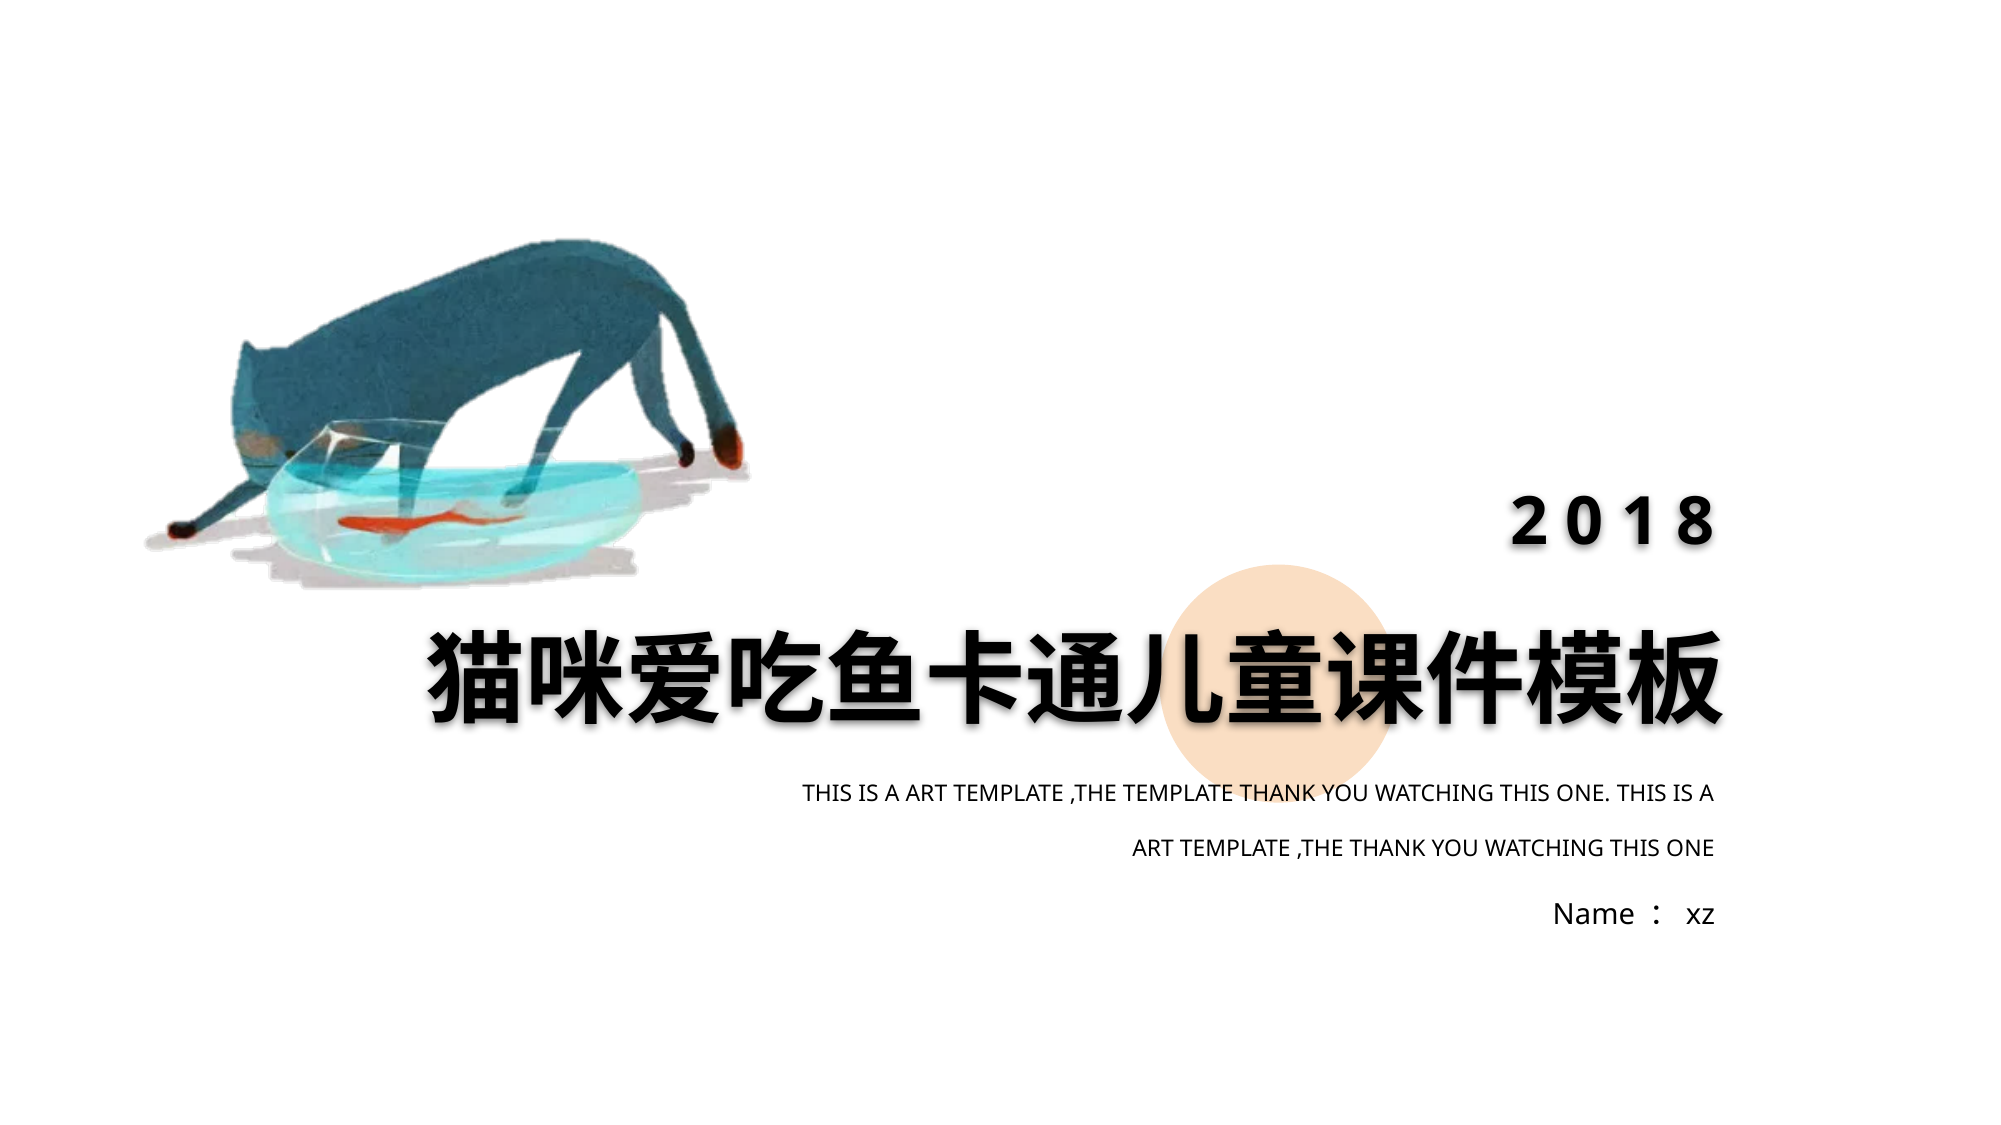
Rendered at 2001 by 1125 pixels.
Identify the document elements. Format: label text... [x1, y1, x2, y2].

text_box 2 0 1 8 [1316, 470, 1730, 565]
text_box [1188, 563, 1370, 605]
picture [93, 119, 778, 688]
text_box 猫咪爱吃鱼卡通儿童课件模板 [384, 607, 1740, 743]
text_box THIS IS A ART TEMPLATE ,THE TEMPLATE THANK YOU WATCHING THIS ONE. THIS IS A ART TEMPLATE ,THE THANK YOU WATCHING THIS ONE Name ：xz [777, 743, 1730, 939]
